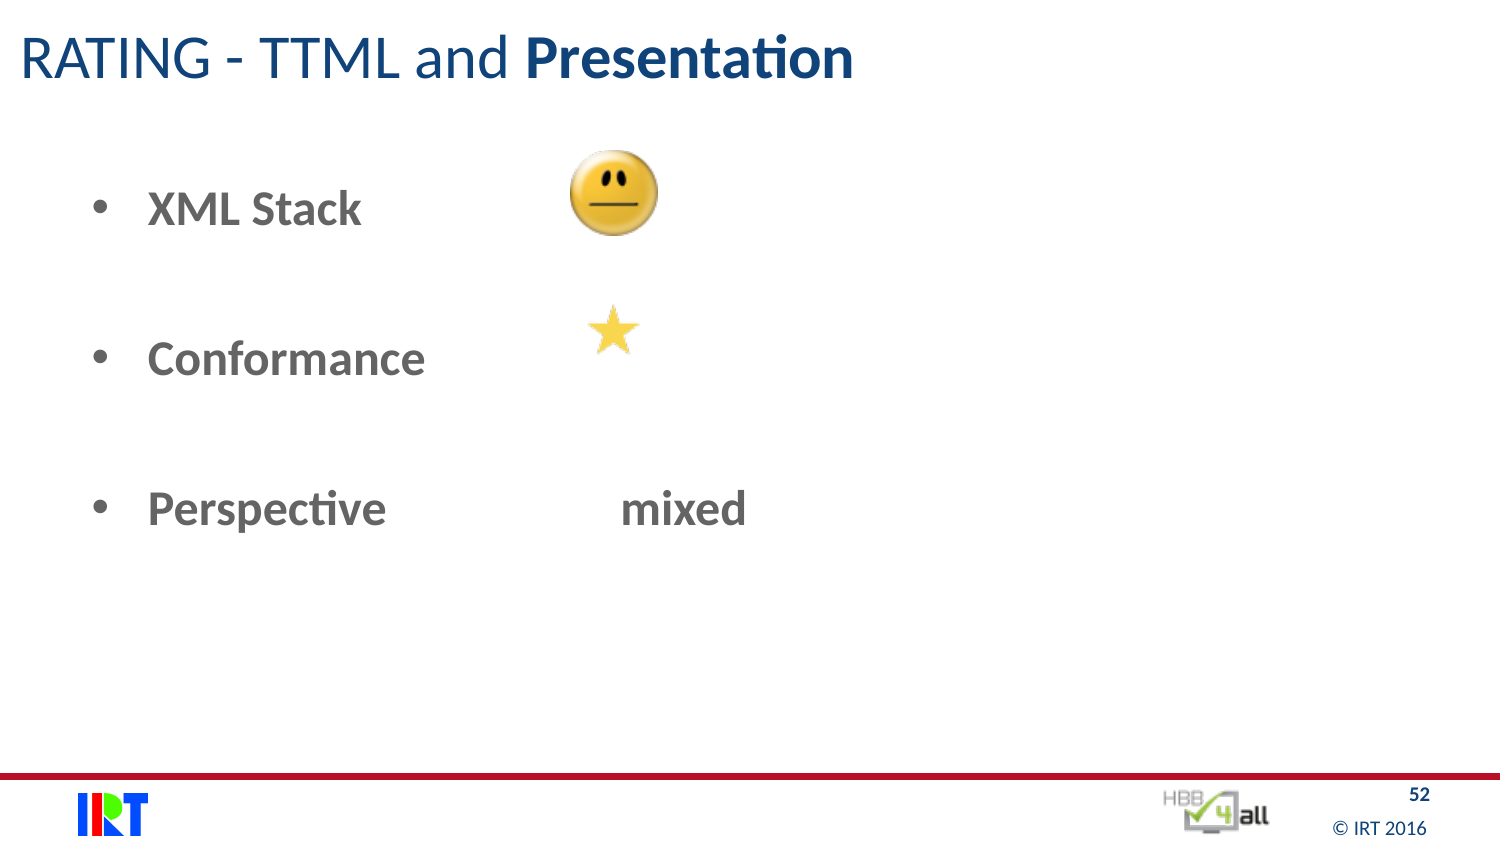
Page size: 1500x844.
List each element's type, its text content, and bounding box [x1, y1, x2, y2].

title RATING - TTML and Presentation [5, 0, 1199, 121]
list XML Stack Conformance Perspective mixed [76, 138, 1427, 777]
picture [1163, 787, 1270, 844]
picture [569, 149, 658, 236]
picture [587, 303, 640, 356]
picture [78, 793, 148, 836]
